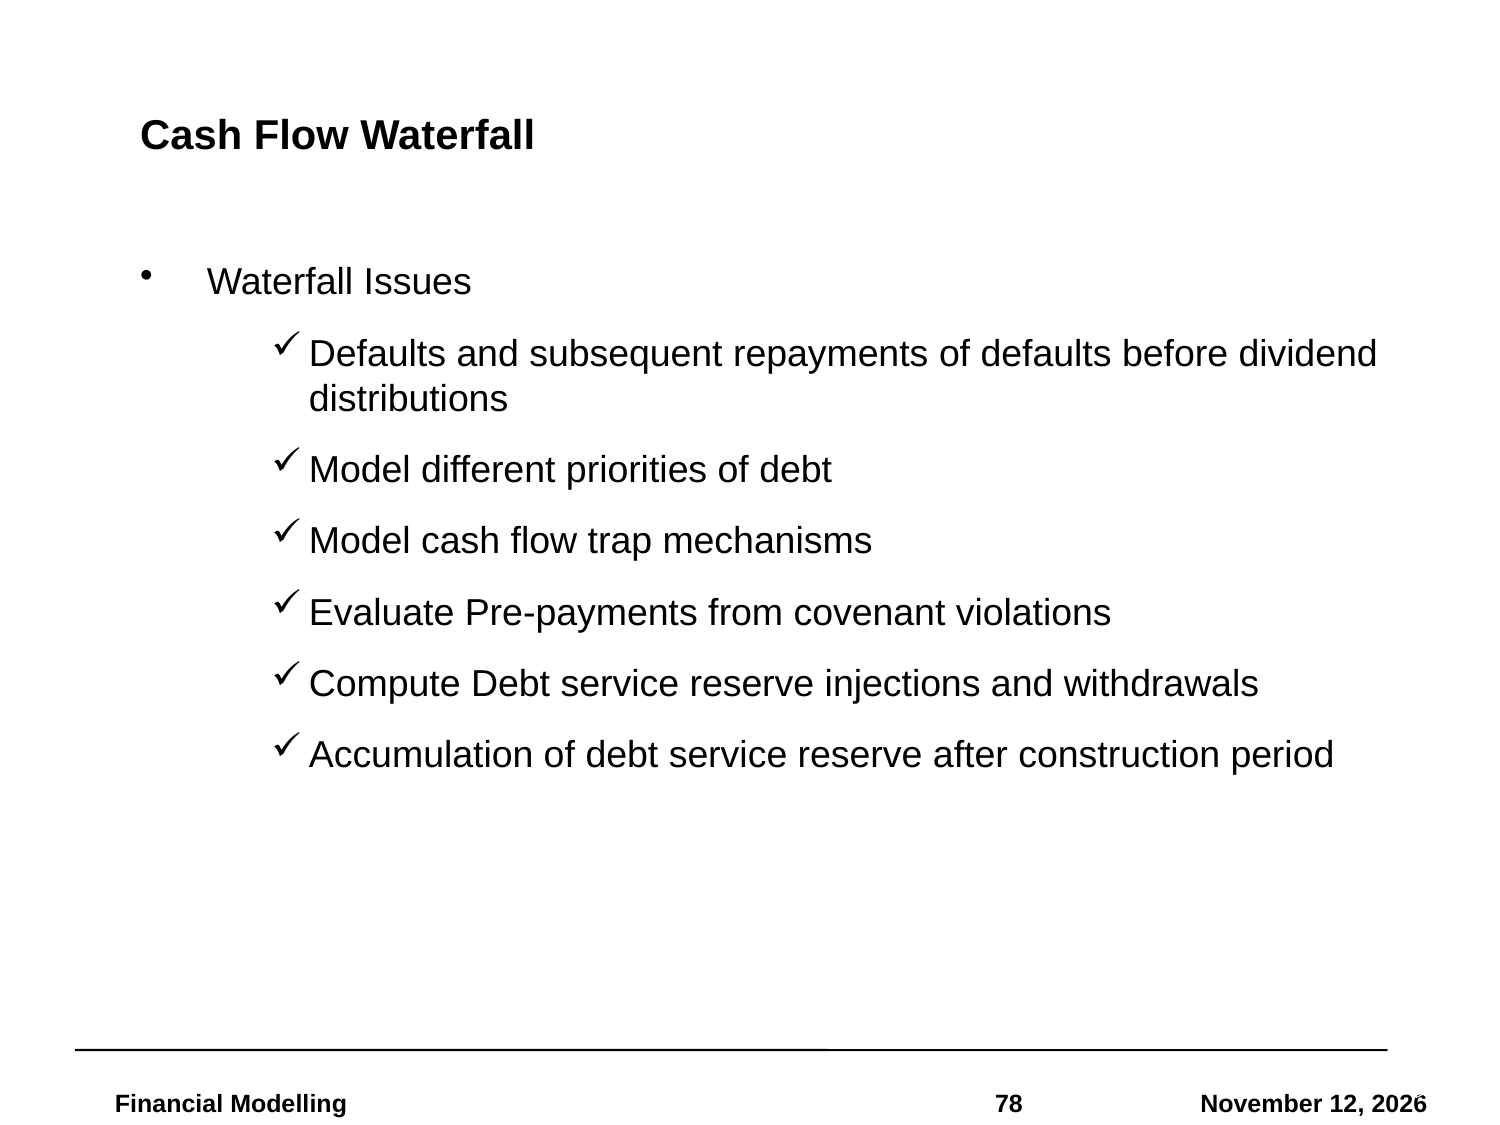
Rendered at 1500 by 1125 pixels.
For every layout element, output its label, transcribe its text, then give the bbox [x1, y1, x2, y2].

list Waterfall Issues Defaults and subsequent repayments of defaults before dividend distributions Model different priorities of debt Model cash flow trap mechanisms Evaluate Pre-payments from covenant violations Compute Debt service reserve injections and withdrawals Accumulation of debt service reserve after construction period [124, 249, 1413, 1001]
title Cash Flow Waterfall [124, 99, 1413, 226]
